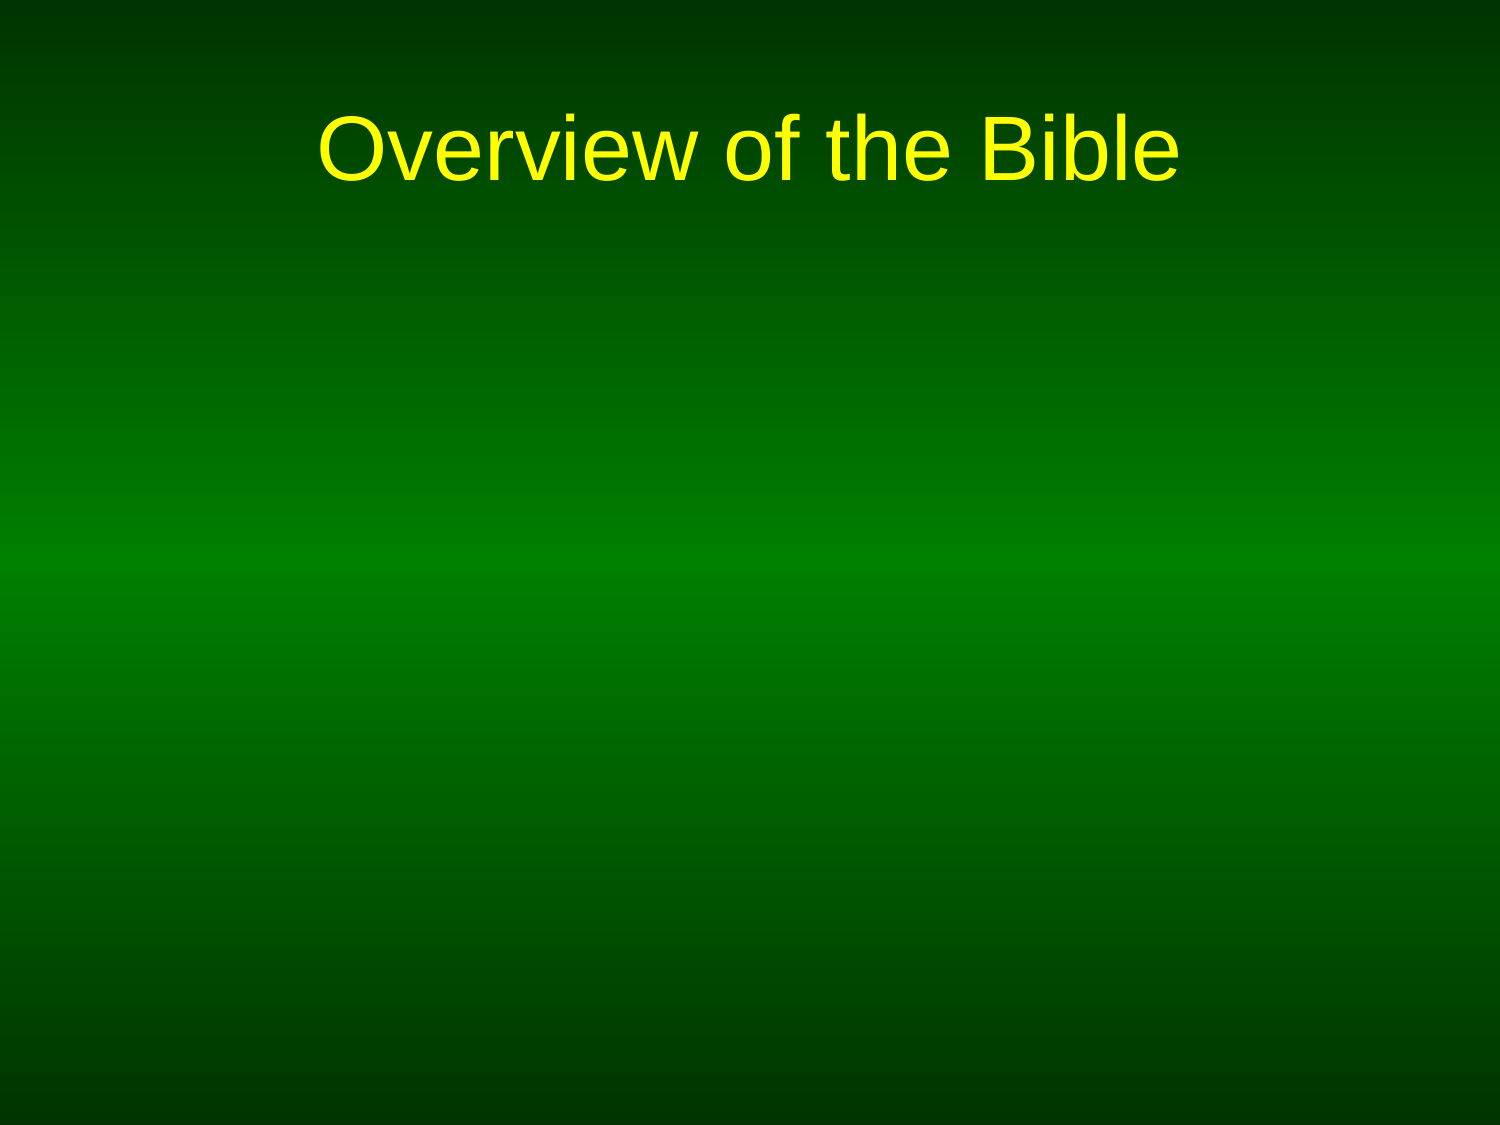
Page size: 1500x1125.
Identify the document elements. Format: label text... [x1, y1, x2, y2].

title Overview of the Bible [112, 50, 1388, 238]
